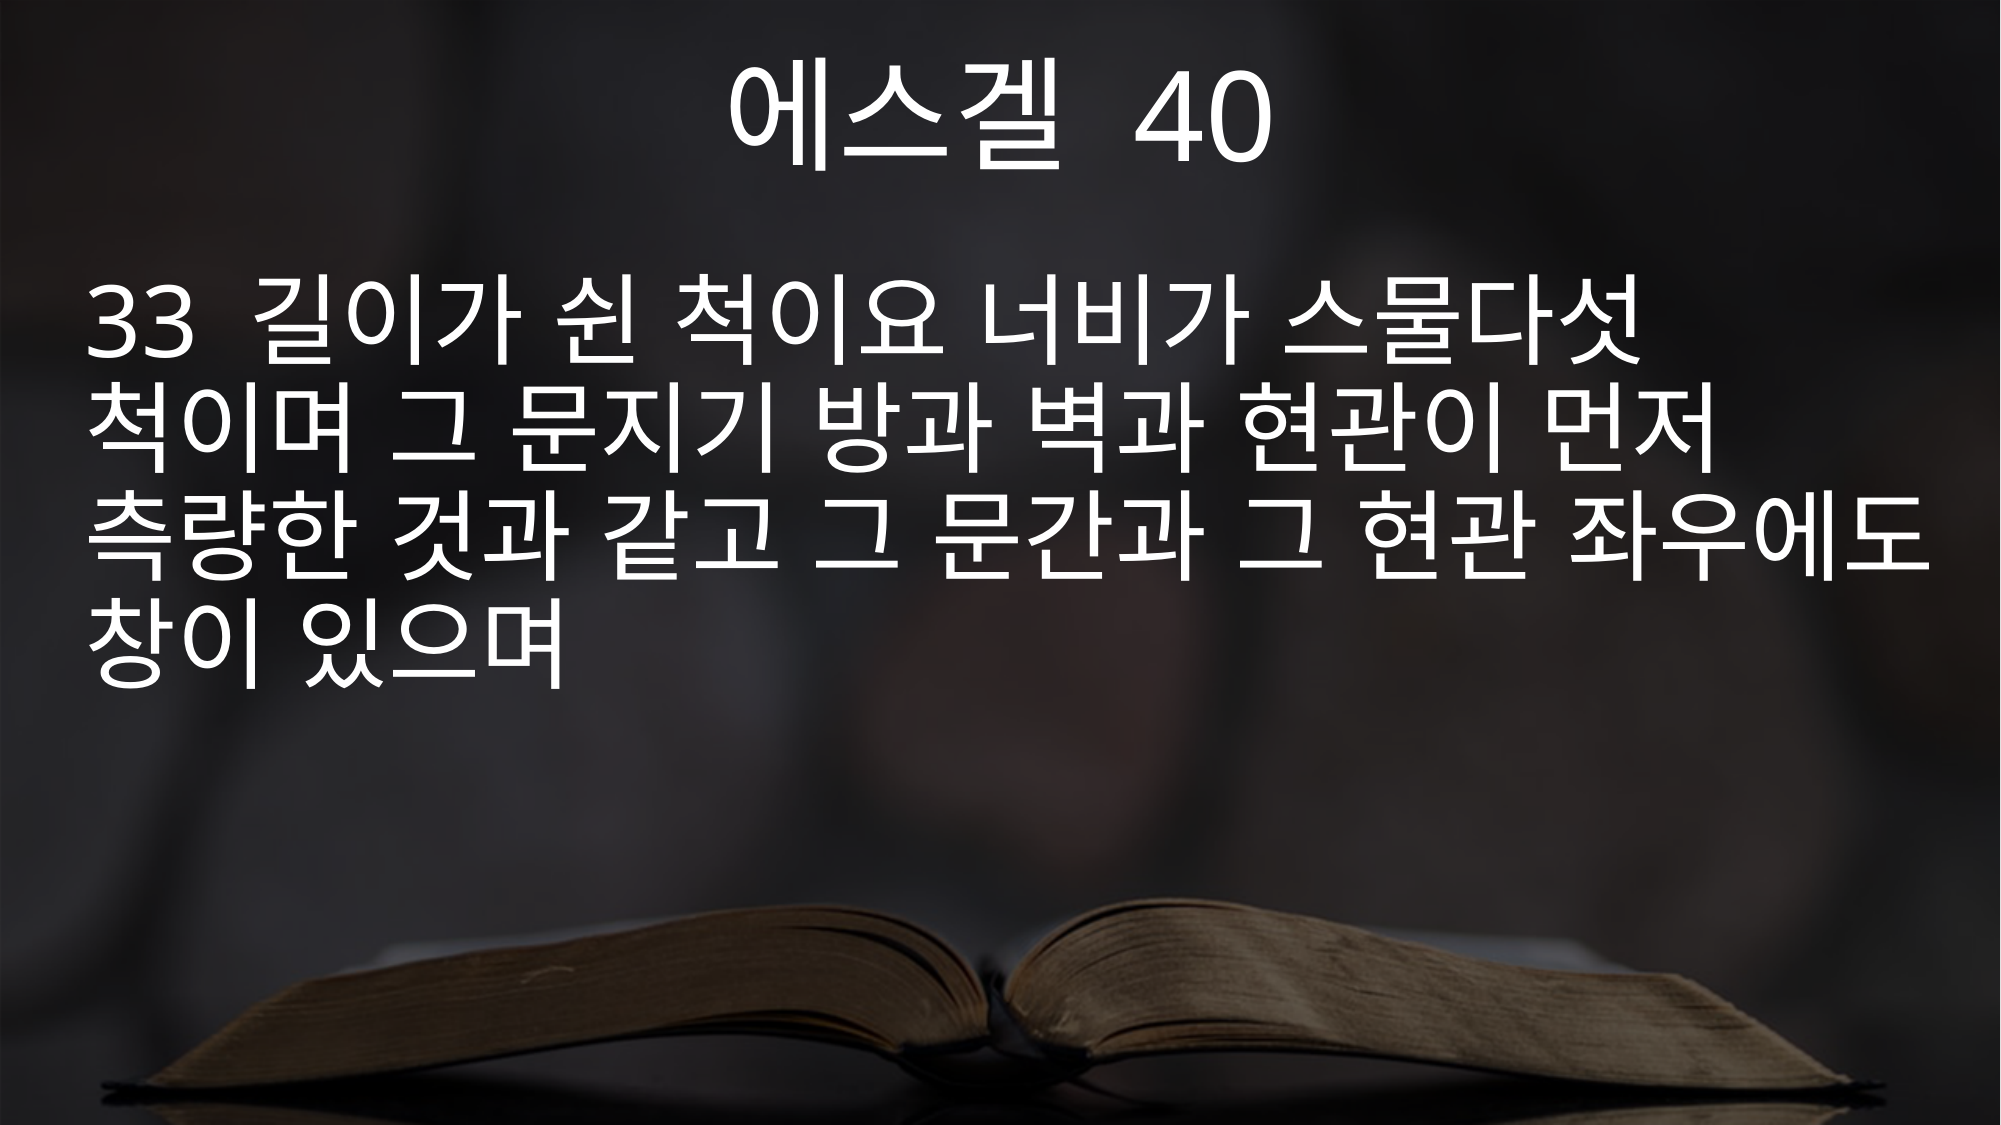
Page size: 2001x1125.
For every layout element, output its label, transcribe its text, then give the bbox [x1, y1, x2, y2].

picture [0, 0, 2001, 1125]
list 33 길이가 쉰 척이요 너비가 스물다섯 척이며 그 문지기 방과 벽과 현관이 먼저 측량한 것과 같고 그 문간과 그 현관 좌우에도 창이 있으며 [69, 263, 1953, 423]
footer 에스겔 40 [0, 32, 2000, 192]
